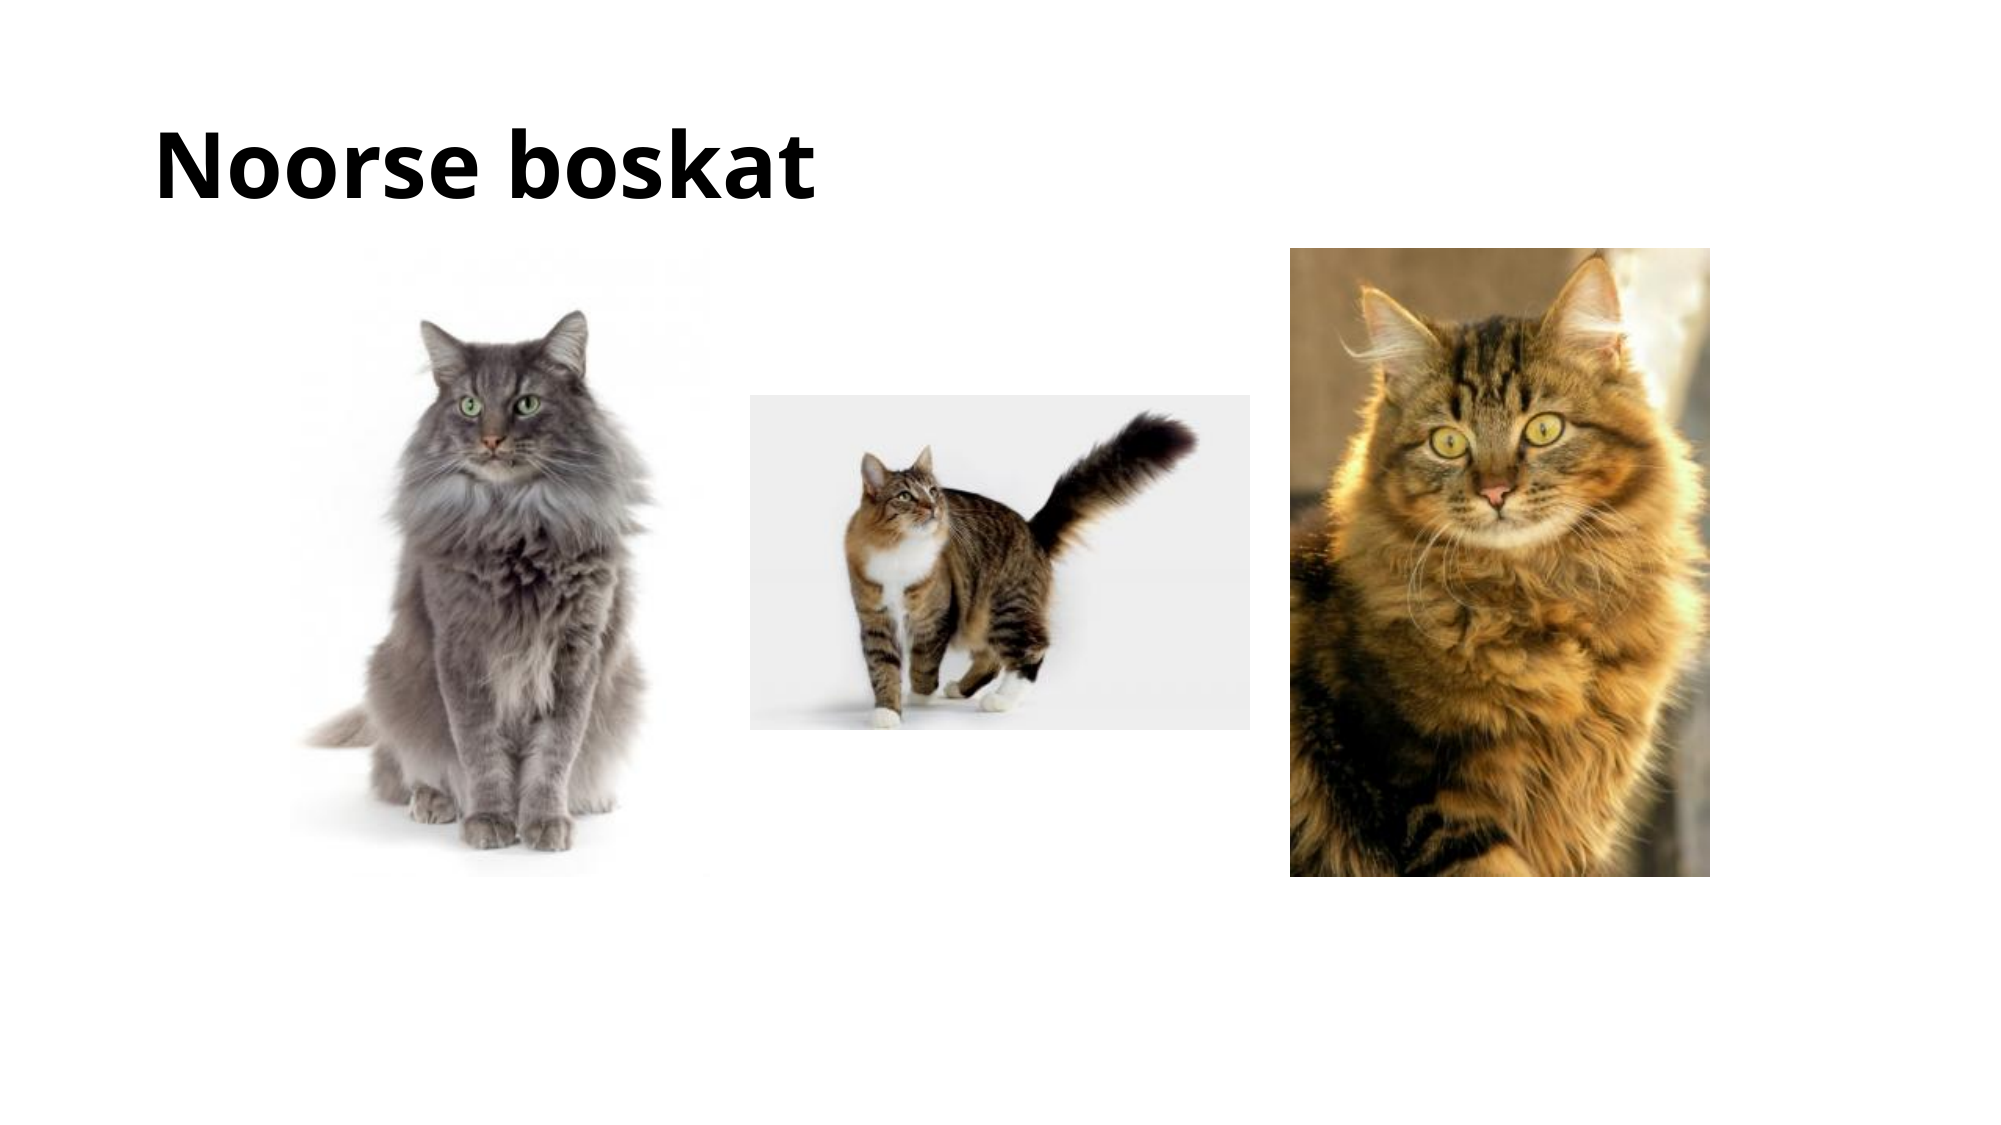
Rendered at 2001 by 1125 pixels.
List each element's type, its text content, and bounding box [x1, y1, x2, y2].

picture [1290, 248, 1710, 877]
picture [290, 248, 710, 877]
title Noorse boskat [137, 59, 1863, 278]
picture [749, 395, 1250, 730]
